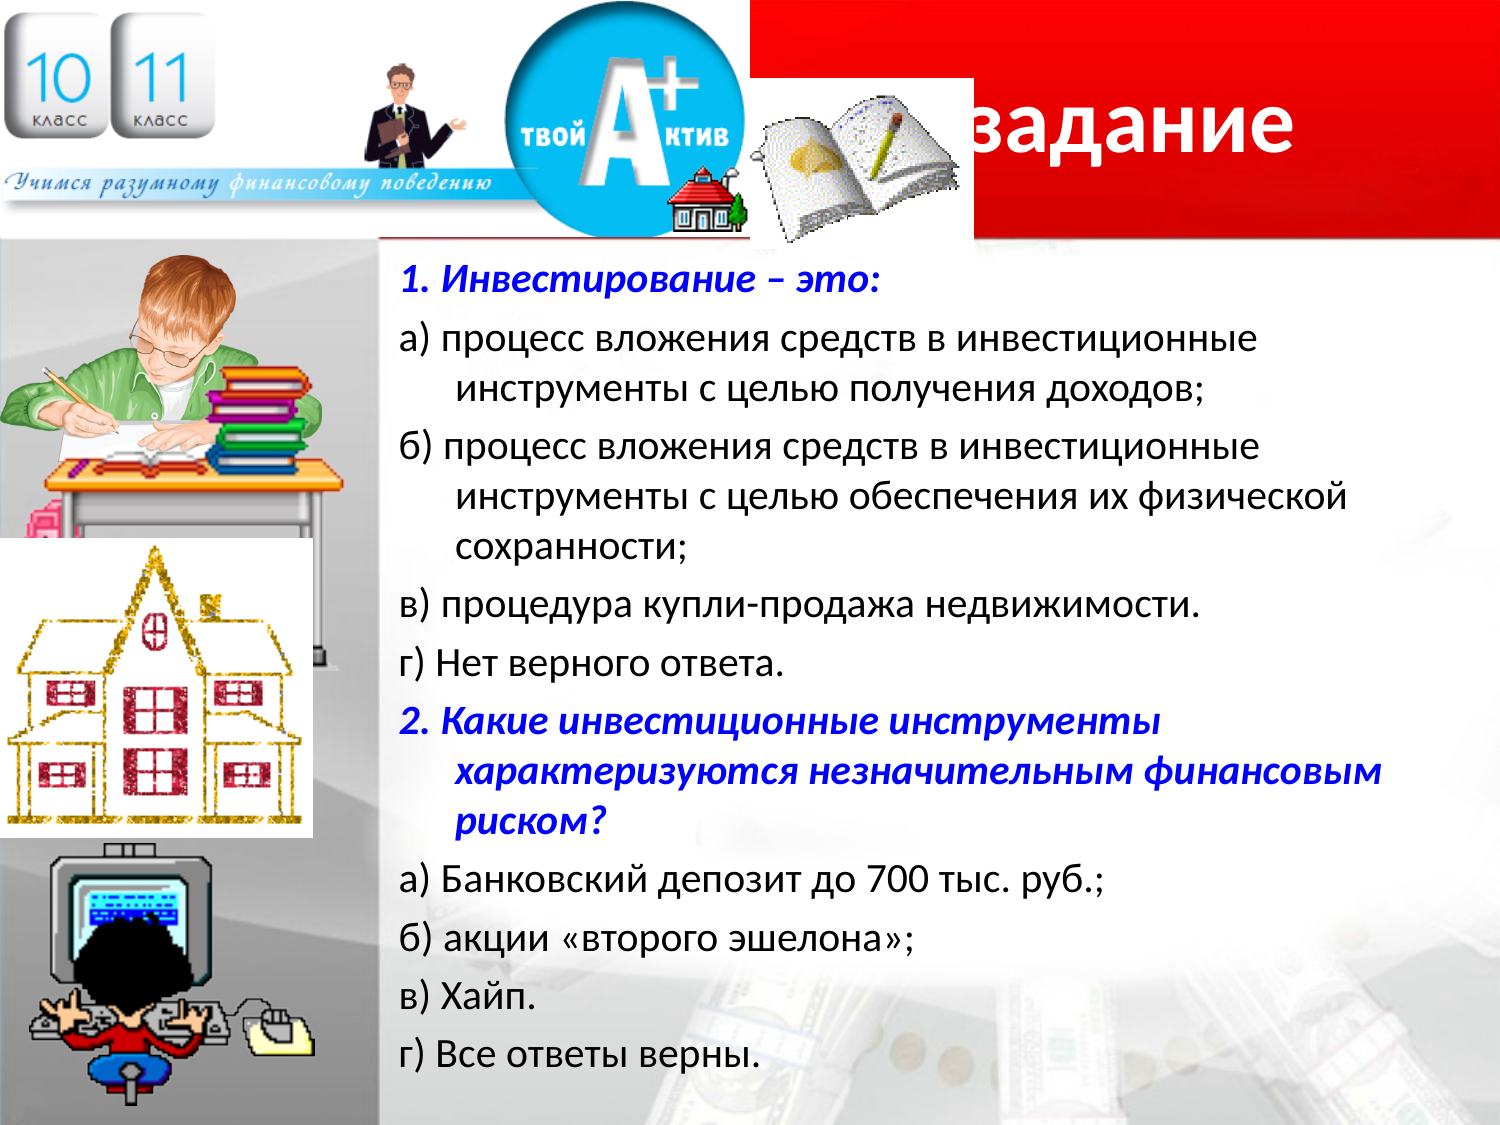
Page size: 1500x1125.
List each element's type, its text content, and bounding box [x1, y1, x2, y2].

title задание [761, 0, 1500, 233]
list 1. Инвестирование – это: а) процесс вложения средств в инвестиционные инструменты с целью получения доходов; б) процесс вложения средств в инвестиционные инструменты с целью обеспечения их физической сохранности; в) процедура купли-продажа недвижимости. г) Нет верного ответа. 2. Какие инвестиционные инструменты характеризуются незначительным финансовым риском? а) Банковский депозит до 700 тыс. руб.; б) акции «второго эшелона»; в) Хайп. г) Все ответы верны. [383, 243, 1500, 1125]
picture [0, 0, 1500, 1125]
